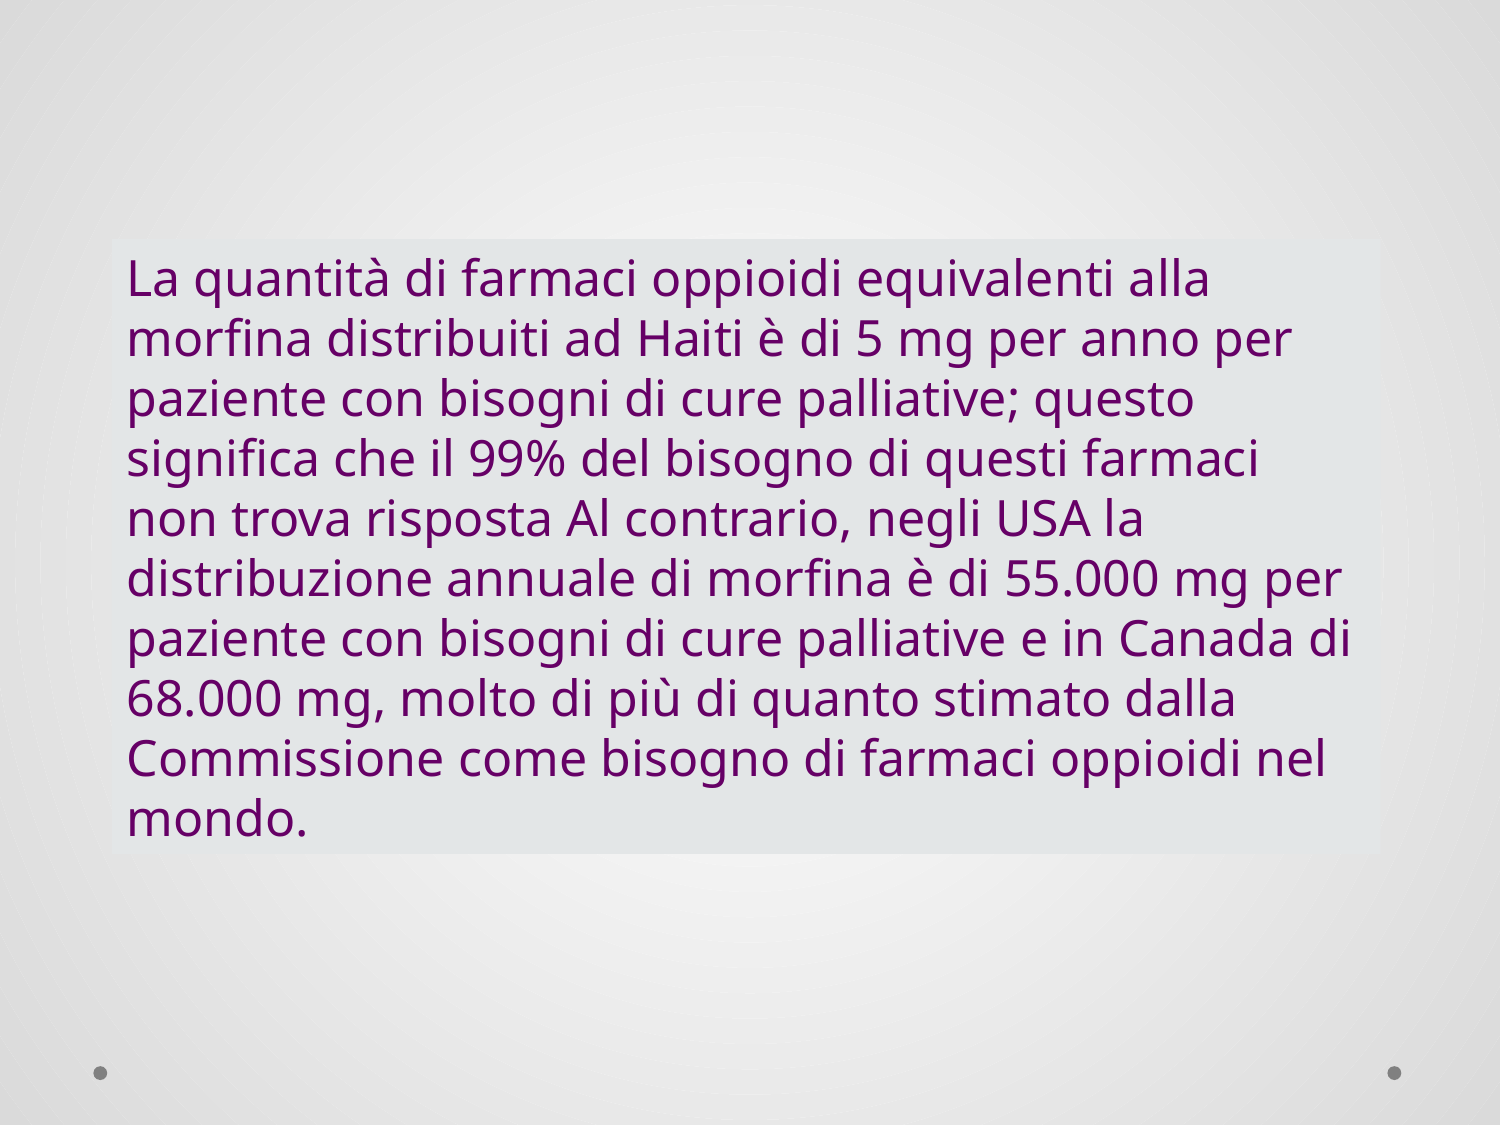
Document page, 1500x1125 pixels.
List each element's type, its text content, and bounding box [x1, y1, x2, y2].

text_box La quantità di farmaci oppioidi equivalenti alla morfina distribuiti ad Haiti è di 5 mg per anno per paziente con bisogni di cure palliative; questo significa che il 99% del bisogno di questi farmaci non trova risposta Al contrario, negli USA la distribuzione annuale di morfina è di 55.000 mg per paziente con bisogni di cure palliative e in Canada di 68.000 mg, molto di più di quanto stimato dalla Commissione come bisogno di farmaci oppioidi nel mondo. [111, 239, 1381, 854]
